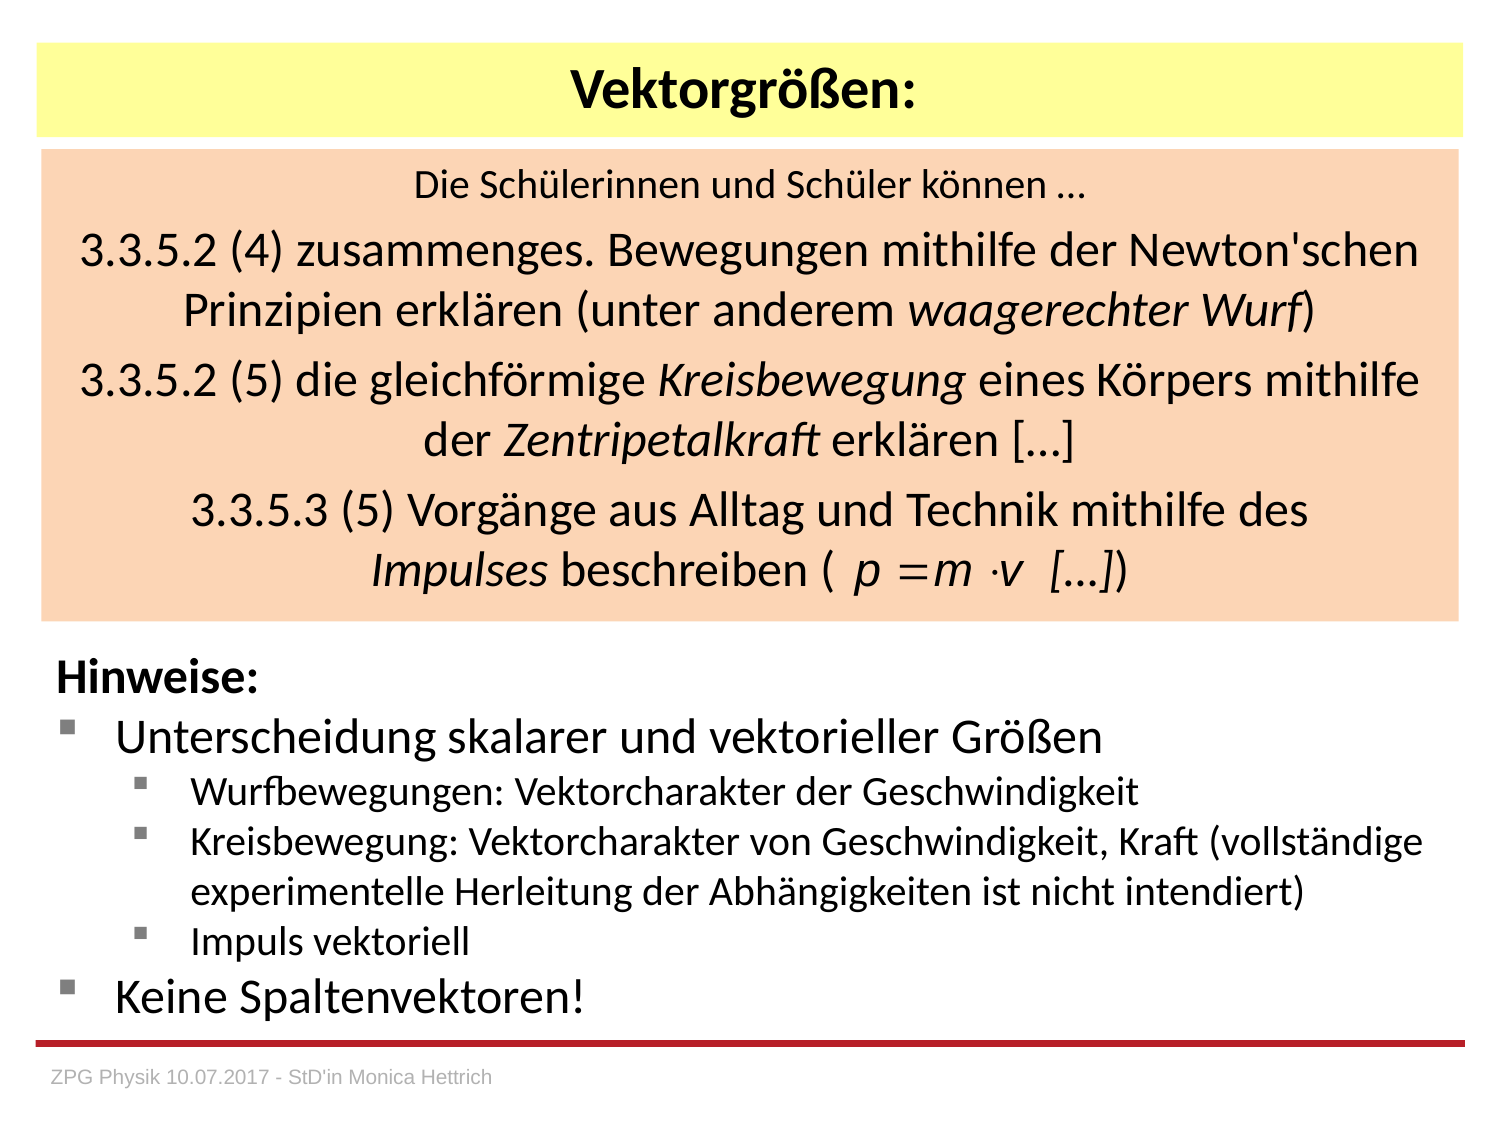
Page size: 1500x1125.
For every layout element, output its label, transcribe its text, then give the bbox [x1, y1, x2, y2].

title Vektorgrößen: [41, 42, 1459, 149]
text_box Hinweise: Unterscheidung skalarer und vektorieller Größen Wurfbewegungen: Vektorcharakter der Geschwindigkeit Kreisbewegung: Vektorcharakter von Geschwindigkeit, Kraft (vollständige experimentelle Herleitung der Abhängigkeiten ist nicht intendiert) Impuls vektoriell Keine Spaltenvektoren! [41, 636, 1459, 1031]
footer ZPG Physik 10.07.2017 - StD'in Monica Hettrich [35, 1045, 768, 1106]
list Die Schülerinnen und Schüler können … 3.3.5.2 (4) zusammenges. Bewegungen mithilfe der Newton'schen Prinzipien erklären (unter anderem waagerechter Wurf) 3.3.5.2 (5) die gleichförmige Kreisbewegung eines Körpers mithilfe der Zentripetalkraft erklären […] 3.3.5.3 (5) Vorgänge aus Alltag und Technik mithilfe des Impulses beschreiben ( […]) [41, 149, 1459, 622]
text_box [844, 538, 1039, 610]
